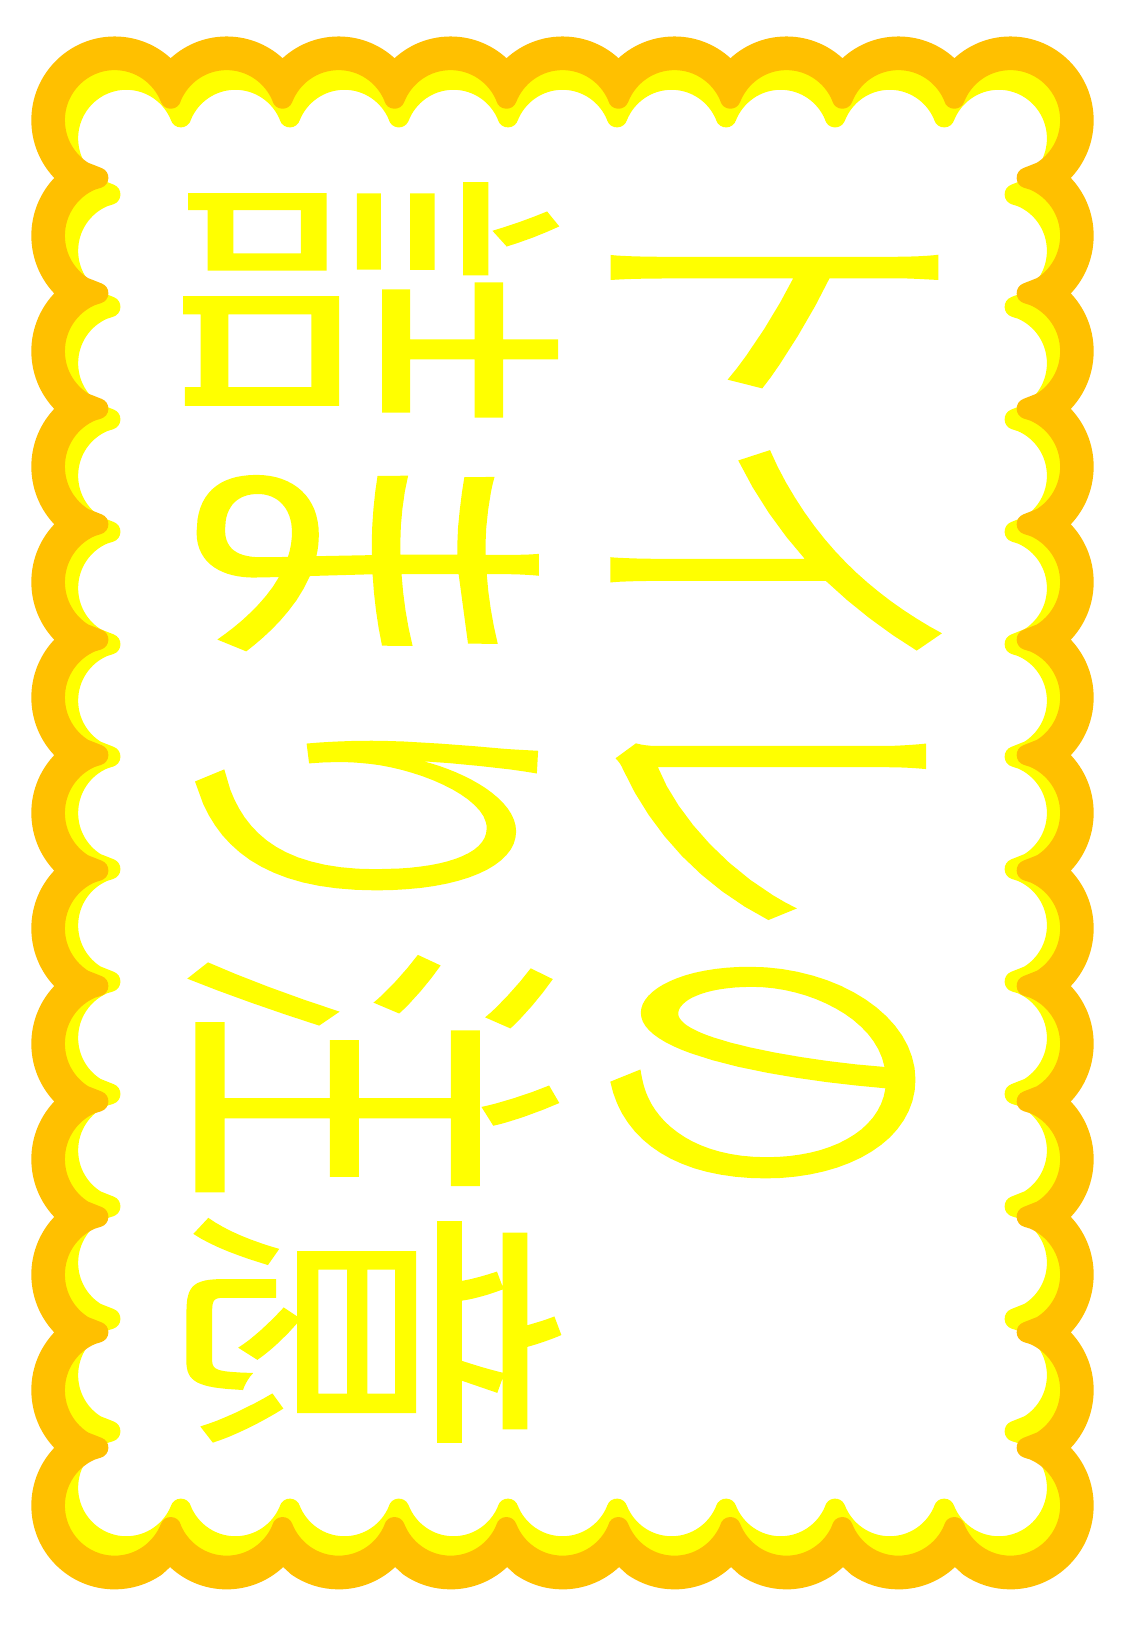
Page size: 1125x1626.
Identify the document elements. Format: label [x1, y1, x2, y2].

text_box [41, 46, 1084, 1580]
